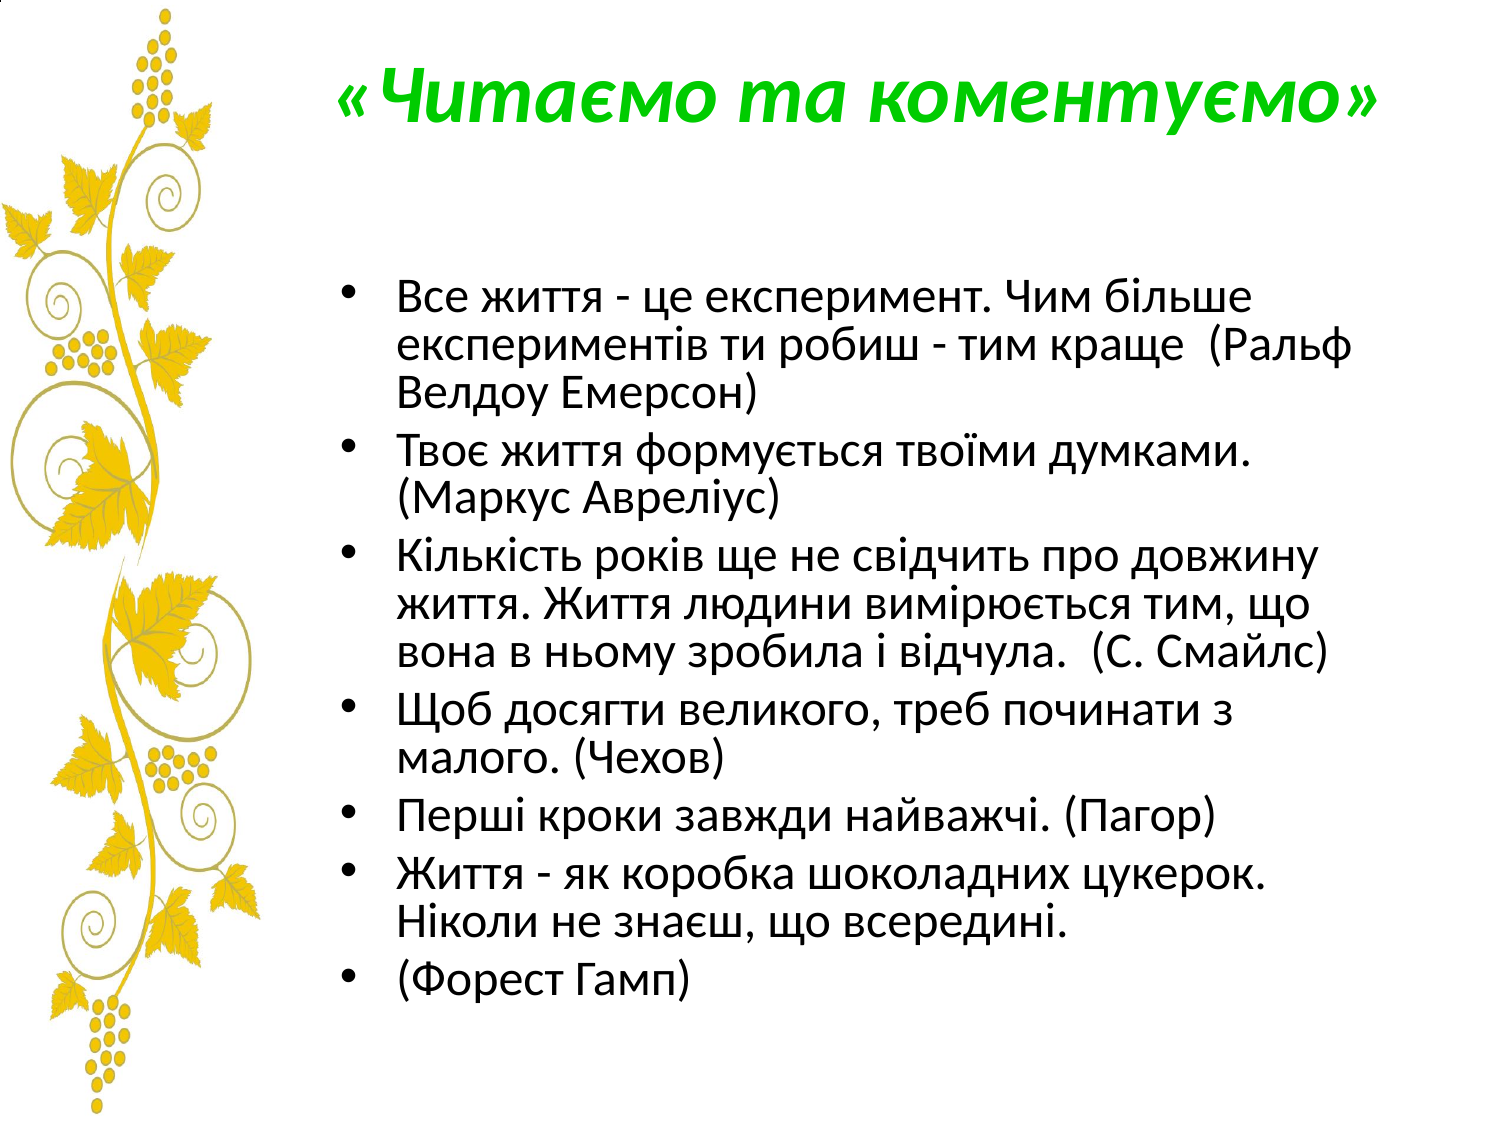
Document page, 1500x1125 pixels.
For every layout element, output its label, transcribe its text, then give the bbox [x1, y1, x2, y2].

title «Читаємо та коментуємо» [312, 45, 1425, 233]
list Все життя - це експеримент. Чим більше експериментів ти робиш - тим краще (Ральф Велдоу Емерсон) Твоє життя формується твоїми думками. (Маркус Авреліуc) Кількість років ще не свідчить про довжину життя. Життя людини вимірюється тим, що вона в ньому зробила і відчула. (С. Смайлс) Щоб досягти великого, треб починати з малого. (Чехов) Перші кроки завжди найважчі. (Пагор) Життя - як коробка шоколадних цукерок. Ніколи не знаєш, що всередині. (Форест Гамп) [324, 196, 1425, 1083]
picture [0, 0, 266, 1125]
